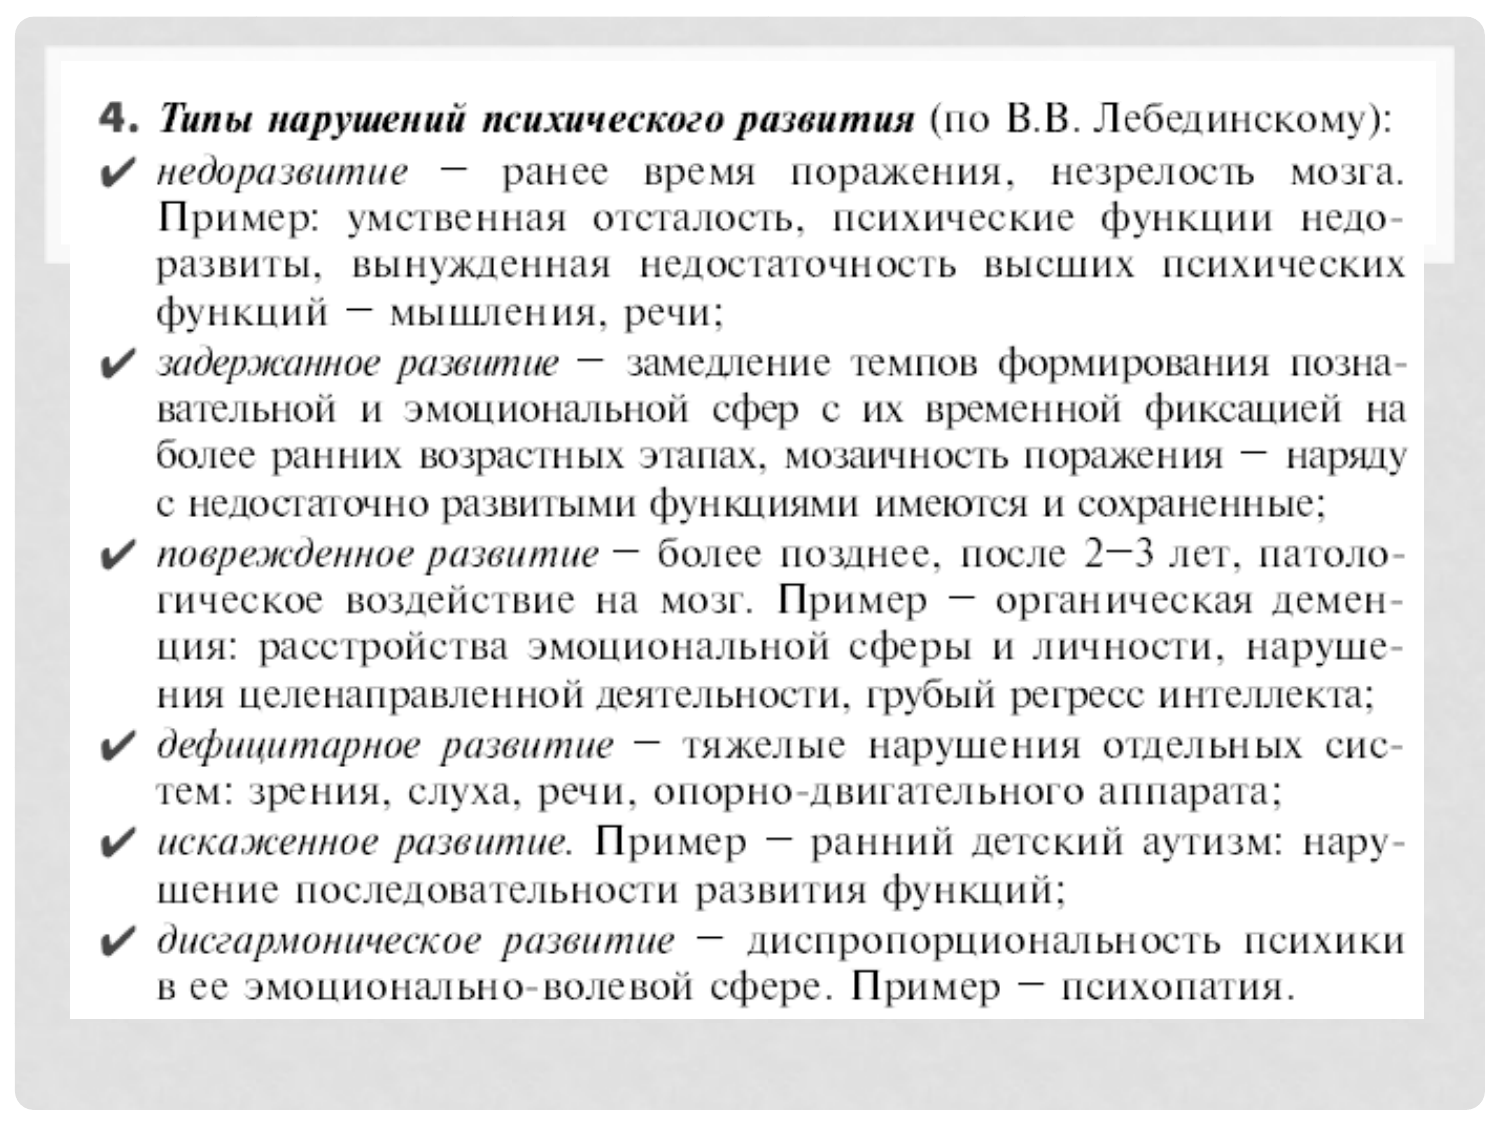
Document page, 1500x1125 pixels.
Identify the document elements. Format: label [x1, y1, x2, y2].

picture [69, 101, 1424, 1019]
